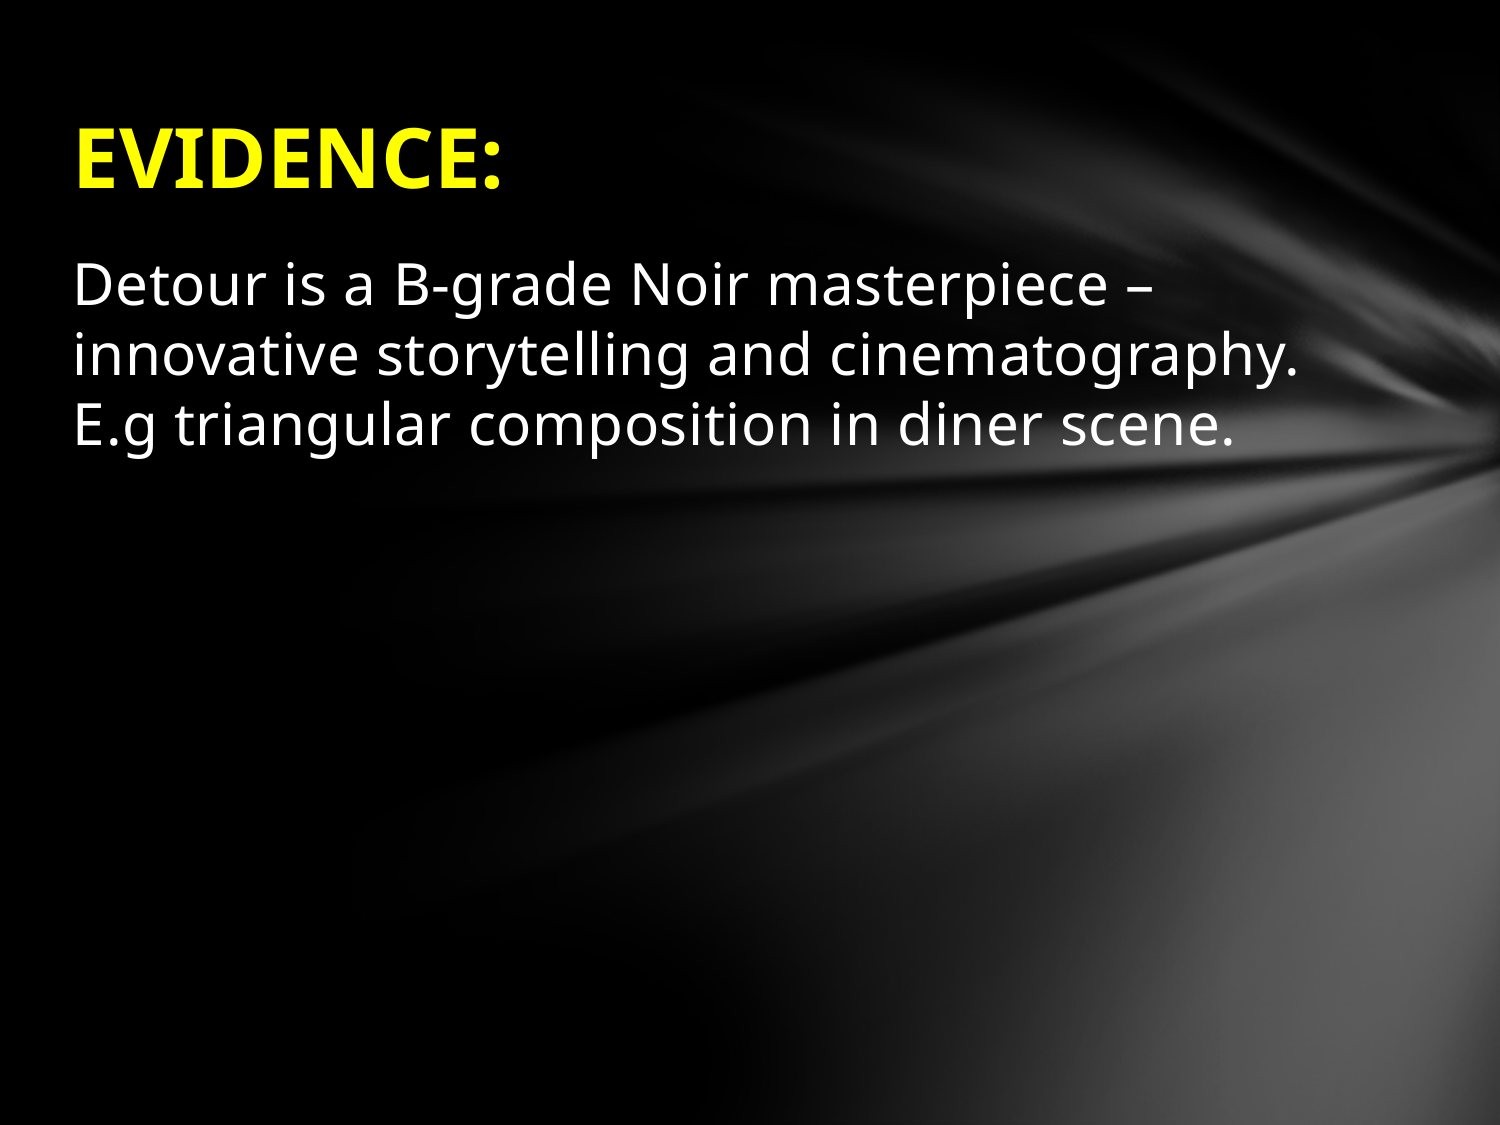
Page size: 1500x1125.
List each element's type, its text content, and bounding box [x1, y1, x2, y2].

list Detour is a B-grade Noir masterpiece – innovative storytelling and cinematography. E.g triangular composition in diner scene. [57, 239, 1318, 1015]
title EVIDENCE: [57, 37, 1318, 213]
